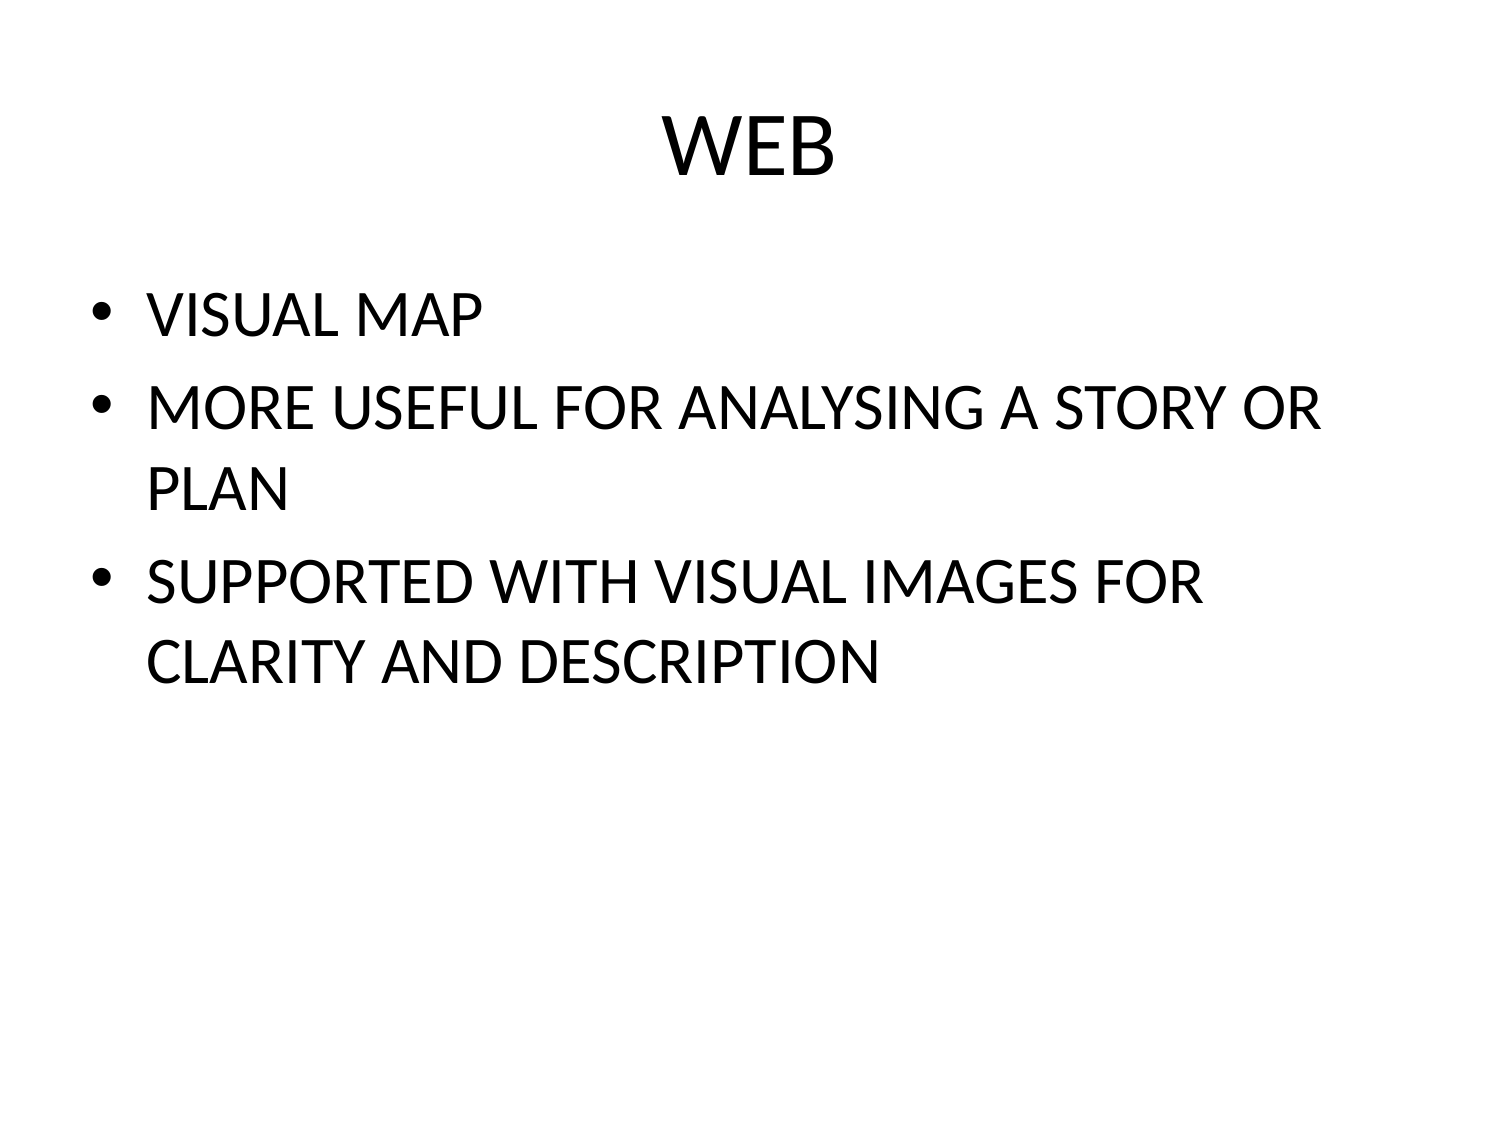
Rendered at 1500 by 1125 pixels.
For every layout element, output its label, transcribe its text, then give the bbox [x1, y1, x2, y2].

title WEB [75, 45, 1425, 233]
list VISUAL MAP MORE USEFUL FOR ANALYSING A STORY OR PLAN SUPPORTED WITH VISUAL IMAGES FOR CLARITY AND DESCRIPTION [75, 262, 1425, 1005]
